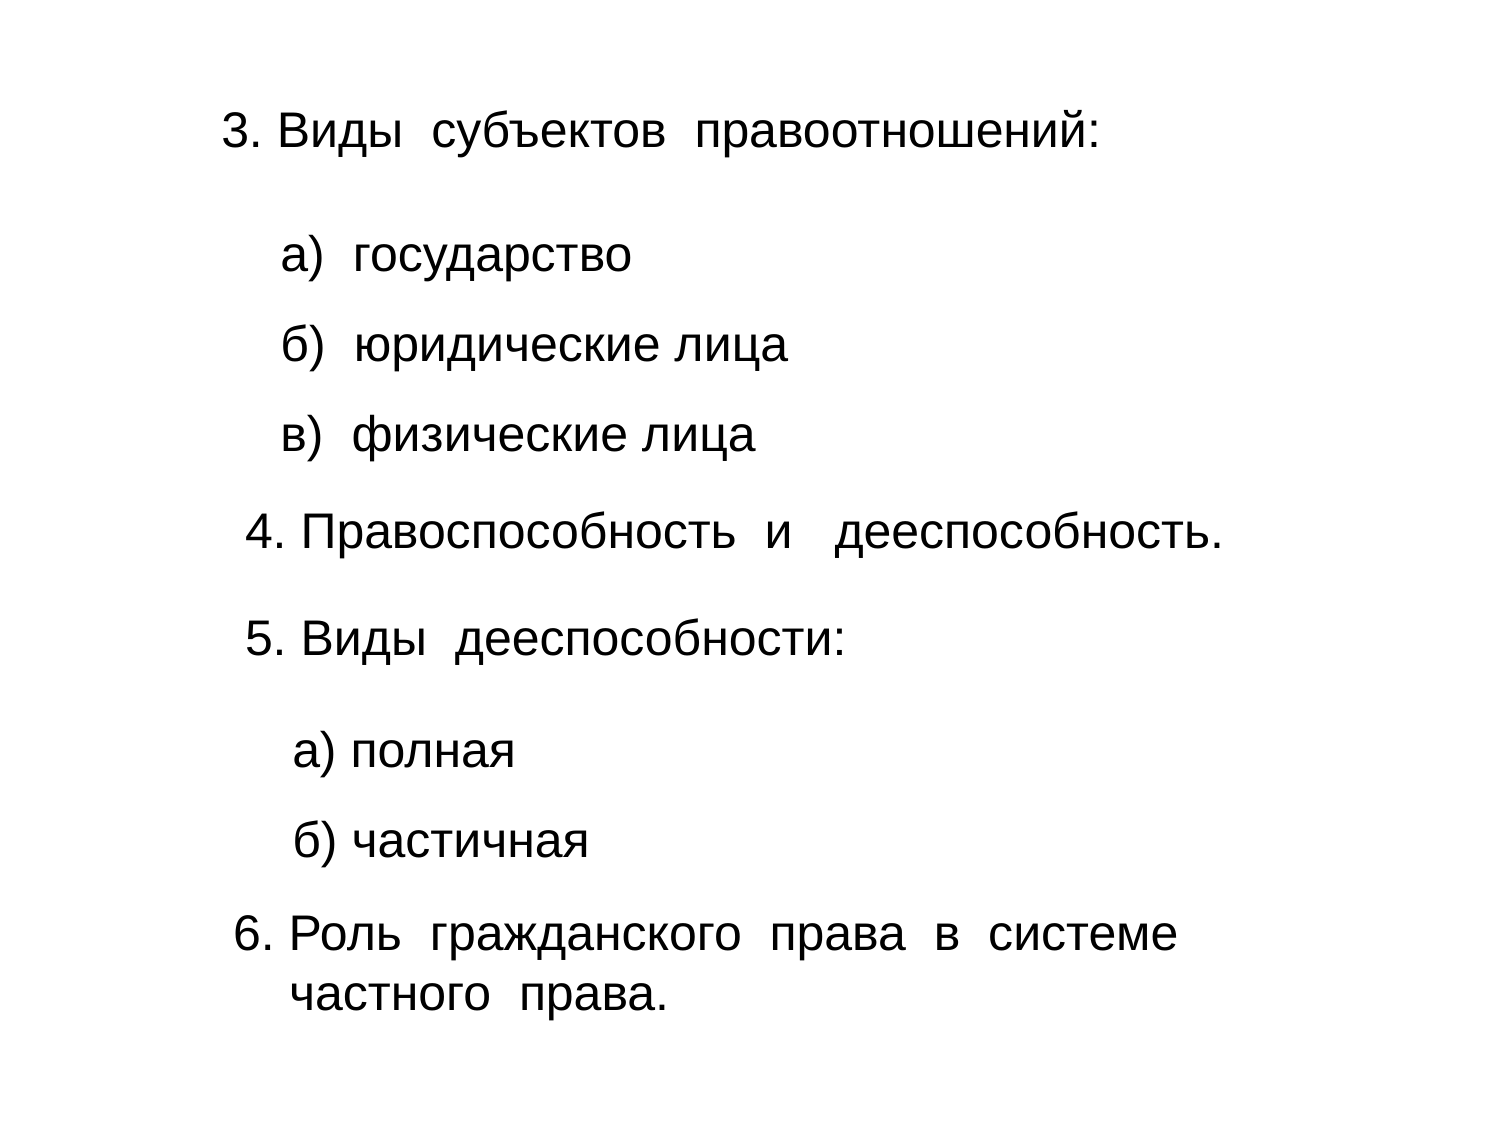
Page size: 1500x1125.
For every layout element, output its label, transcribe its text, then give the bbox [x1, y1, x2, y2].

list [112, 869, 1463, 1125]
text_box а) полная б) частичная [277, 680, 992, 876]
text_box 5. Виды дееспособности: [230, 597, 1117, 673]
text_box а) государство б) юридические лица в) физические лица [265, 184, 1016, 470]
text_box 3. Виды субъектов правоотношений: [206, 89, 1187, 165]
text_box 6. Роль гражданского права в системе частного права. [218, 893, 1424, 1028]
text_box 4. Правоспособность и дееспособность. [230, 491, 1258, 567]
